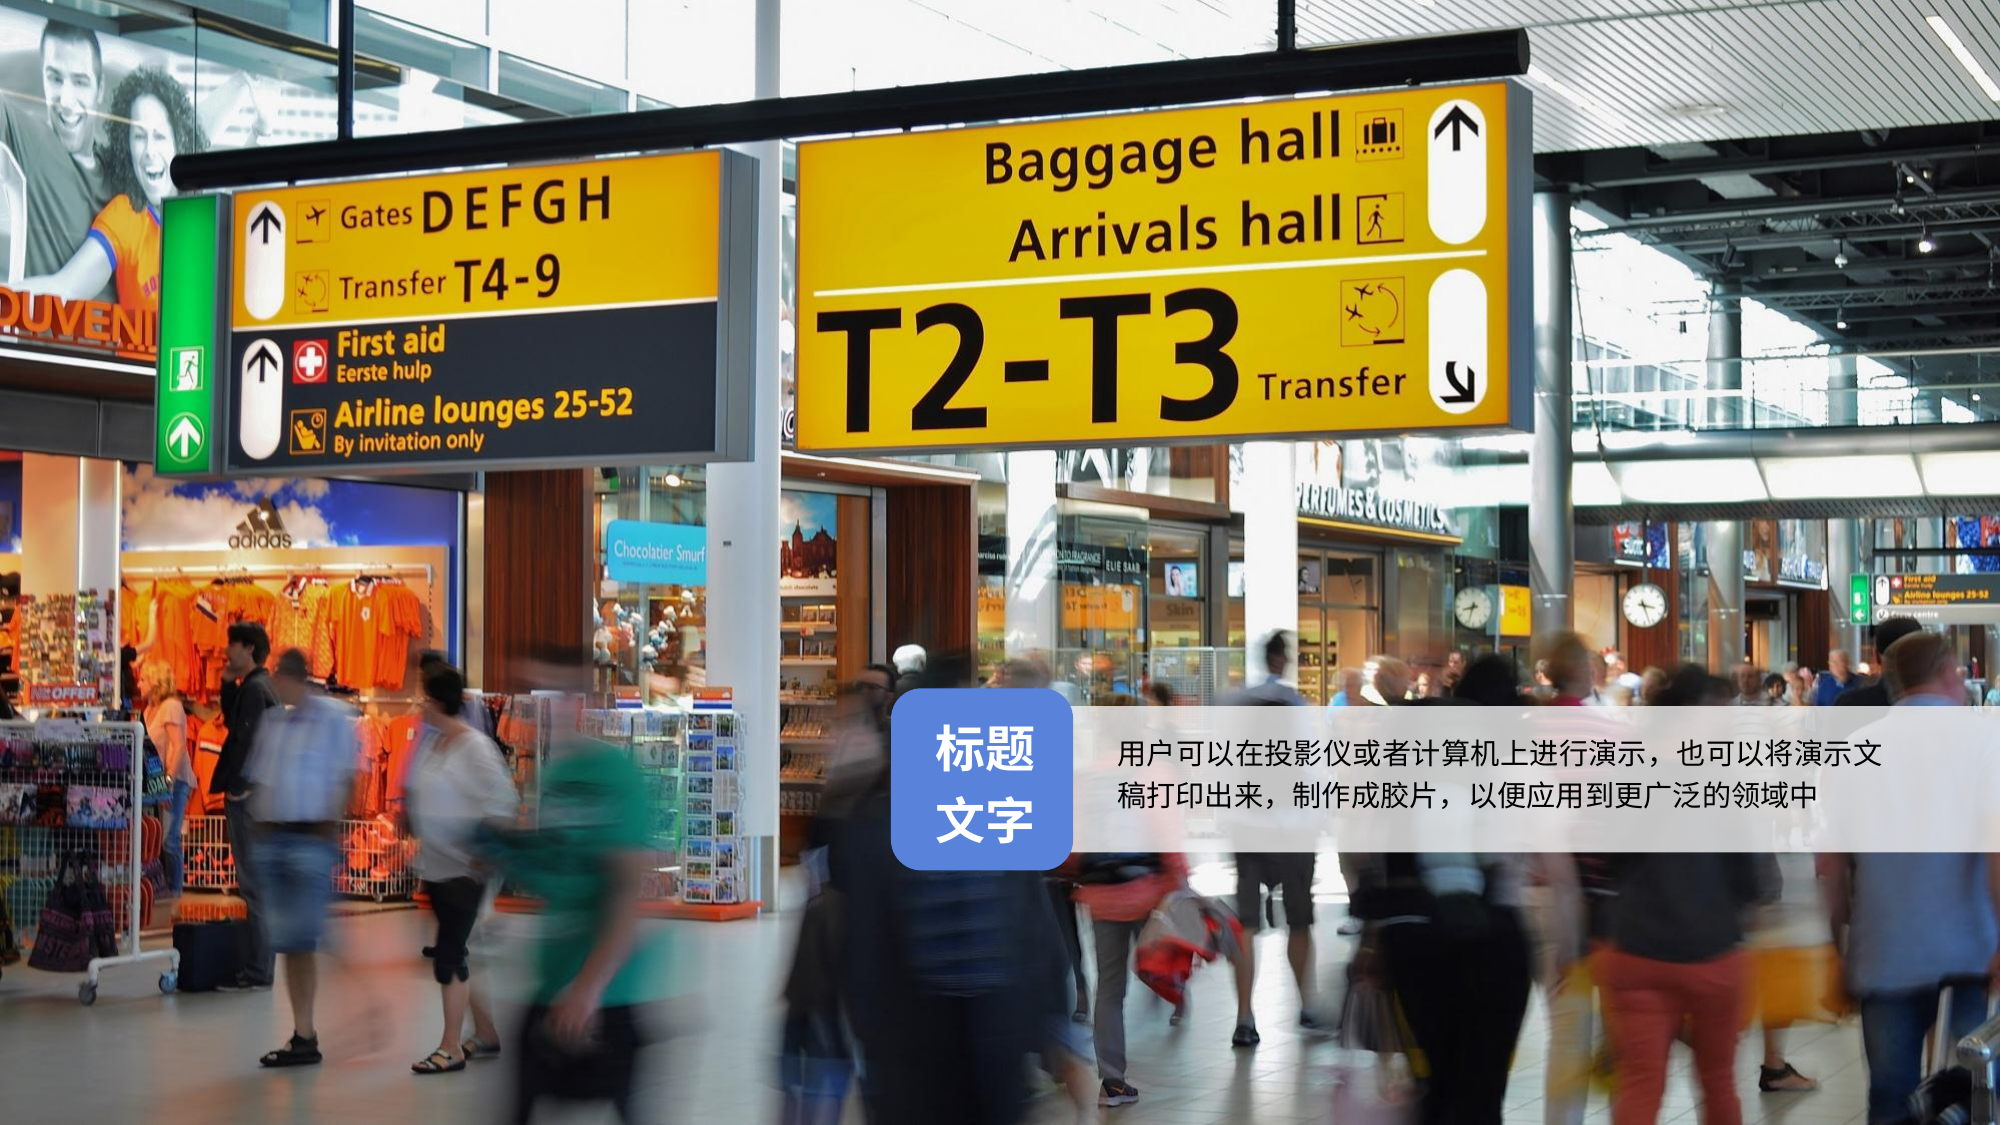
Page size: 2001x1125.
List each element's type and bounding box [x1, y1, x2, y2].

text_box [890, 688, 2000, 871]
picture [0, 0, 2000, 1125]
